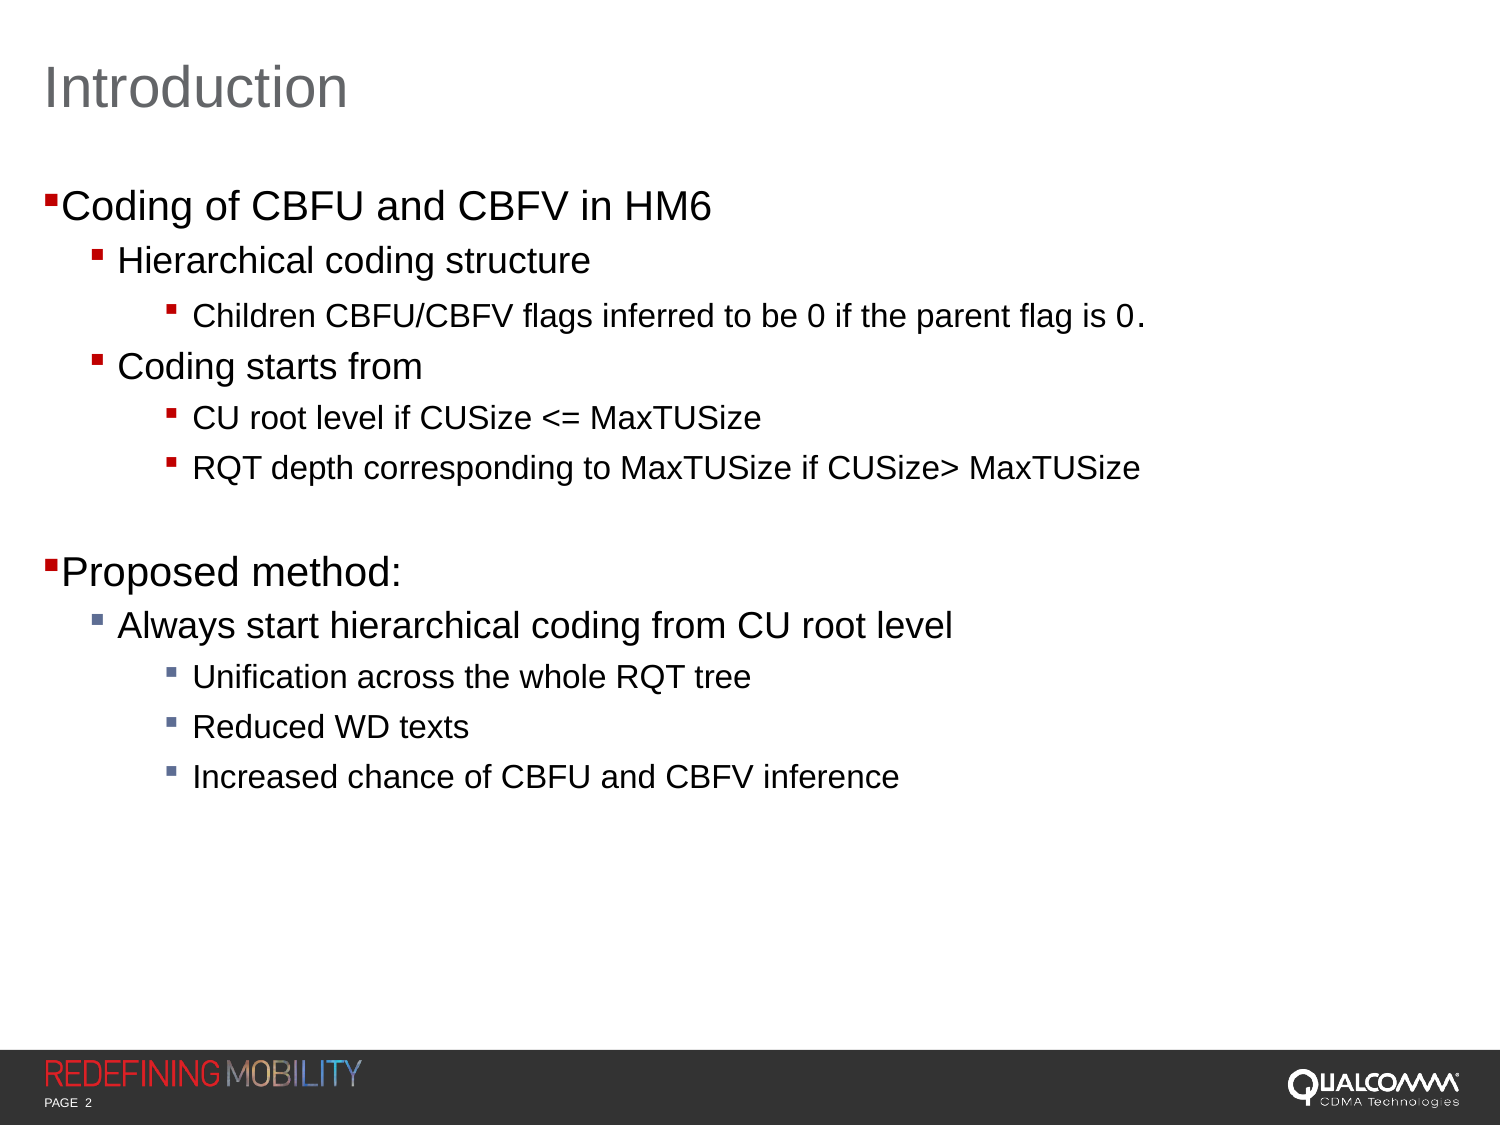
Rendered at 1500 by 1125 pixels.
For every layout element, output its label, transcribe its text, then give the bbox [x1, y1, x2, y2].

picture [1278, 1058, 1478, 1114]
picture [30, 1048, 372, 1099]
text_box Coding of CBFU and CBFV in HM6 Hierarchical coding structure Children CBFU/CBFV flags inferred to be 0 if the parent flag is 0. Coding starts from CU root level if CUSize <= MaxTUSize RQT depth corresponding to MaxTUSize if CUSize> MaxTUSize Proposed method: Always start hierarchical coding from CU root level Unification across the whole RQT tree Reduced WD texts Increased chance of CBFU and CBFV inference [26, 175, 1456, 1021]
title Introduction [28, 44, 1462, 138]
